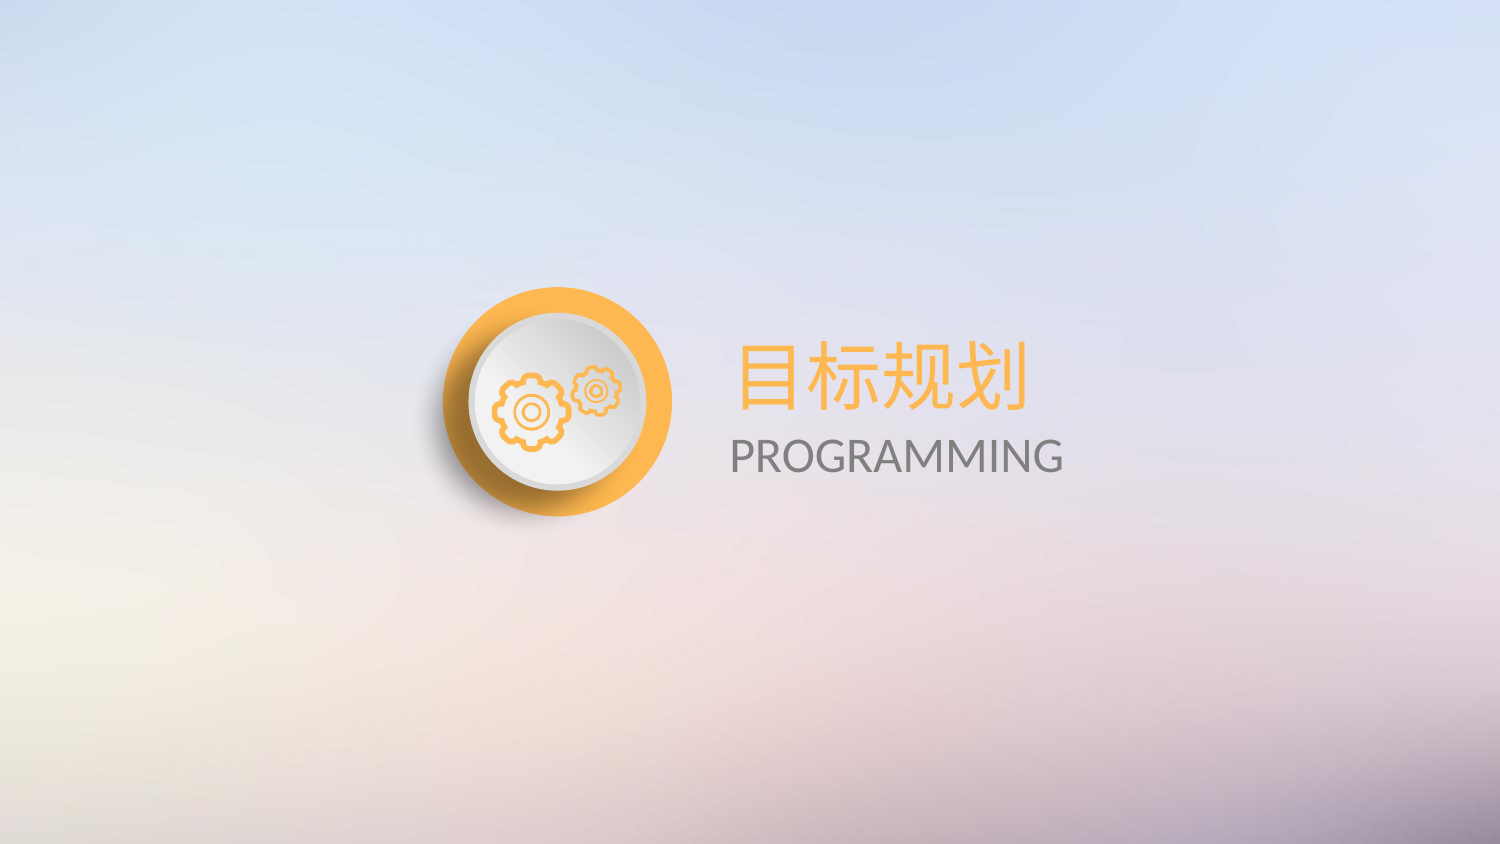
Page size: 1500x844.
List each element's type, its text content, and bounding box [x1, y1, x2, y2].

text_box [442, 287, 673, 517]
text_box PROGRAMMING [714, 415, 1188, 491]
picture [0, 0, 1500, 844]
text_box 目标规划 [716, 322, 1046, 415]
